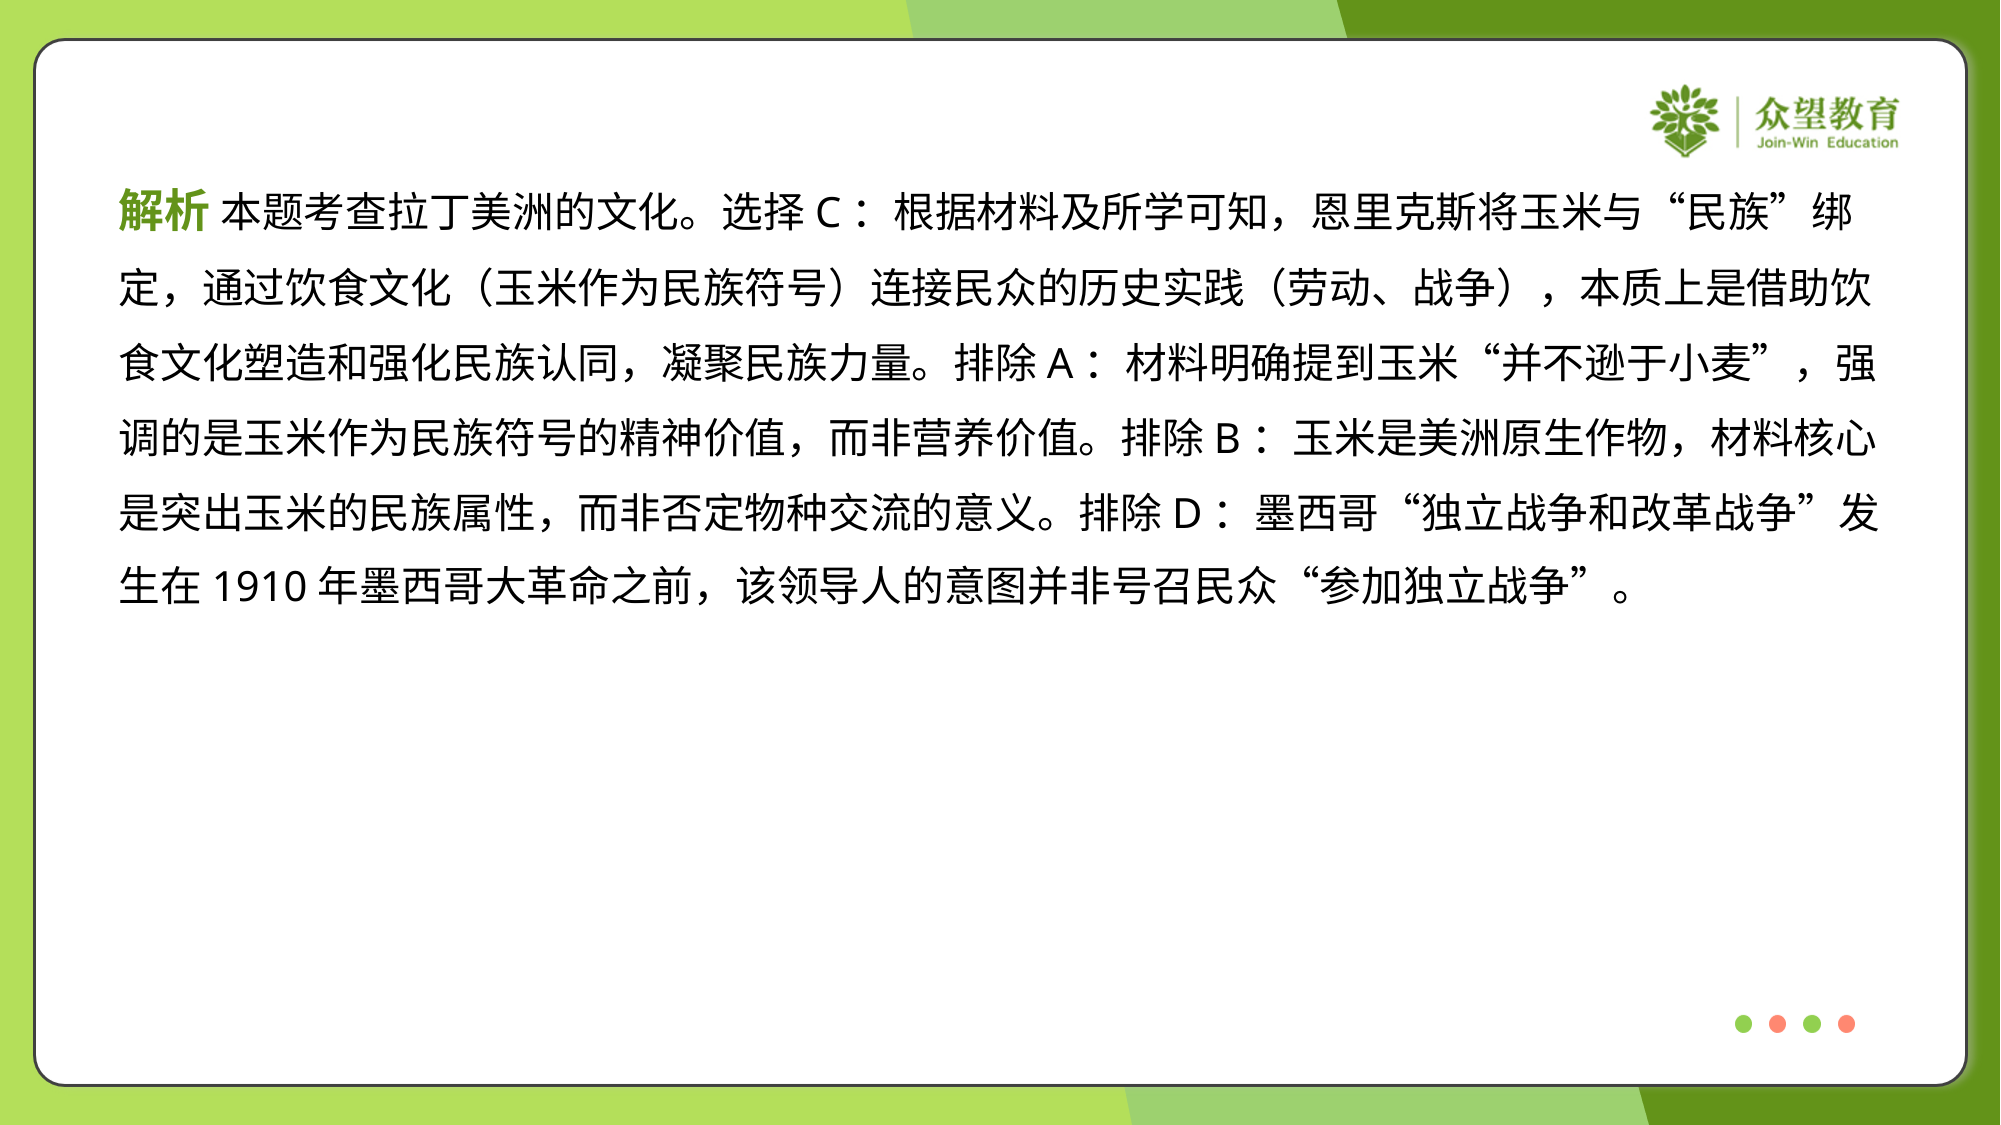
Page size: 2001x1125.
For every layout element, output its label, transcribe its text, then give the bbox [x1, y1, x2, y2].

picture [0, 0, 2000, 1125]
text_box 解析 本题考查拉丁美洲的文化。选择C：根据材料及所学可知，恩里克斯将玉米与“民族”绑 定，通过饮食文化（玉米作为民族符号）连接民众的历史实践（劳动、战争），本质上是借助饮 食文化塑造和强化民族认同，凝聚民族力量。排除A：材料明确提到玉米“并不逊于小麦”，强 调的是玉米作为民族符号的精神价值，而非营养价值。排除B：玉米是美洲原生作物，材料核心 是突出玉米的民族属性，而非否定物种交流的意义。排除D：墨西哥“独立战争和改革战争”发 生在1910年墨西哥大革命之前，该领导人的意图并非号召民众“参加独立战争”。 [118, 159, 1883, 602]
